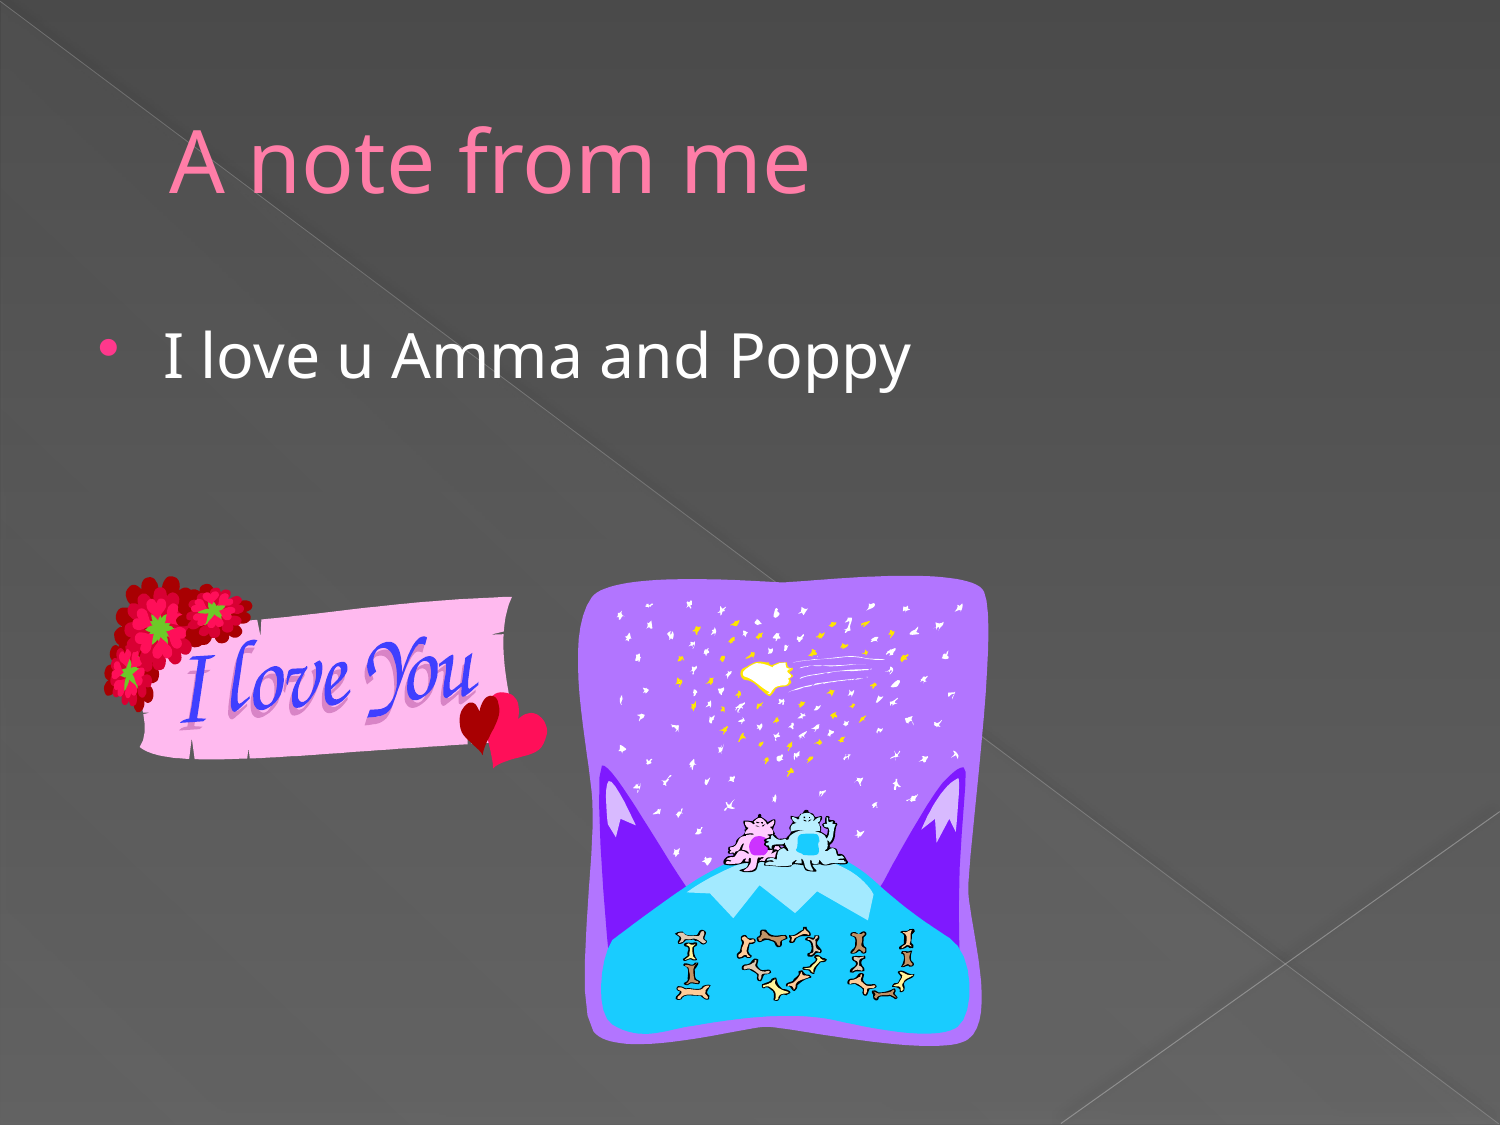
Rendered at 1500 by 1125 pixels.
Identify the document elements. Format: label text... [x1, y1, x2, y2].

picture [561, 562, 1001, 1063]
picture [103, 574, 549, 769]
title A note from me [75, 43, 1425, 274]
list I love u Amma and Poppy [75, 308, 1425, 1059]
